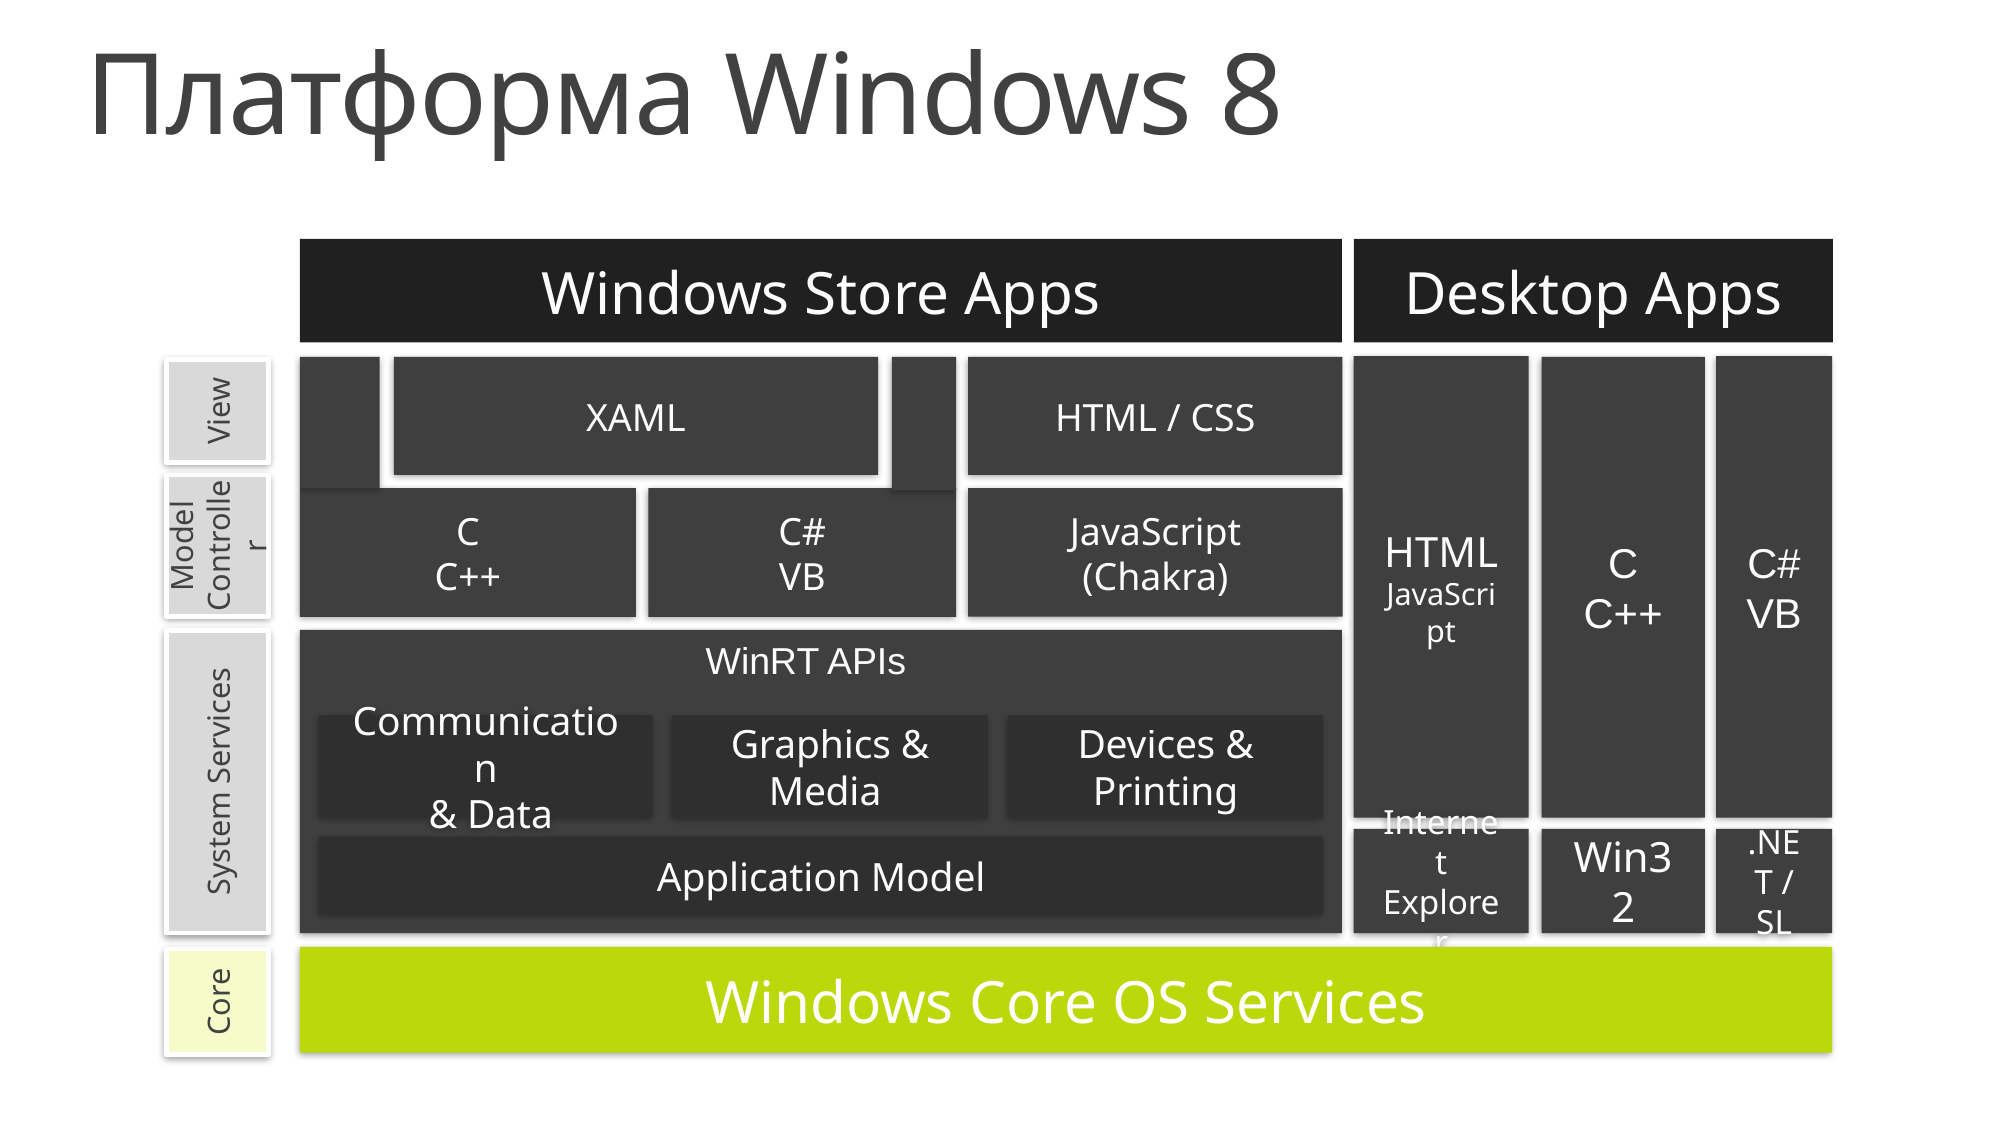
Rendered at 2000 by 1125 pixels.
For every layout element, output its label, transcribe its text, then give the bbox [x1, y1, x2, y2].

text_box Windows Store Apps [298, 237, 1344, 345]
title Платформа Windows 8 [85, 37, 1914, 161]
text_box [166, 629, 1343, 934]
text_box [166, 356, 1344, 618]
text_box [1353, 238, 1834, 934]
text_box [166, 946, 1833, 1055]
